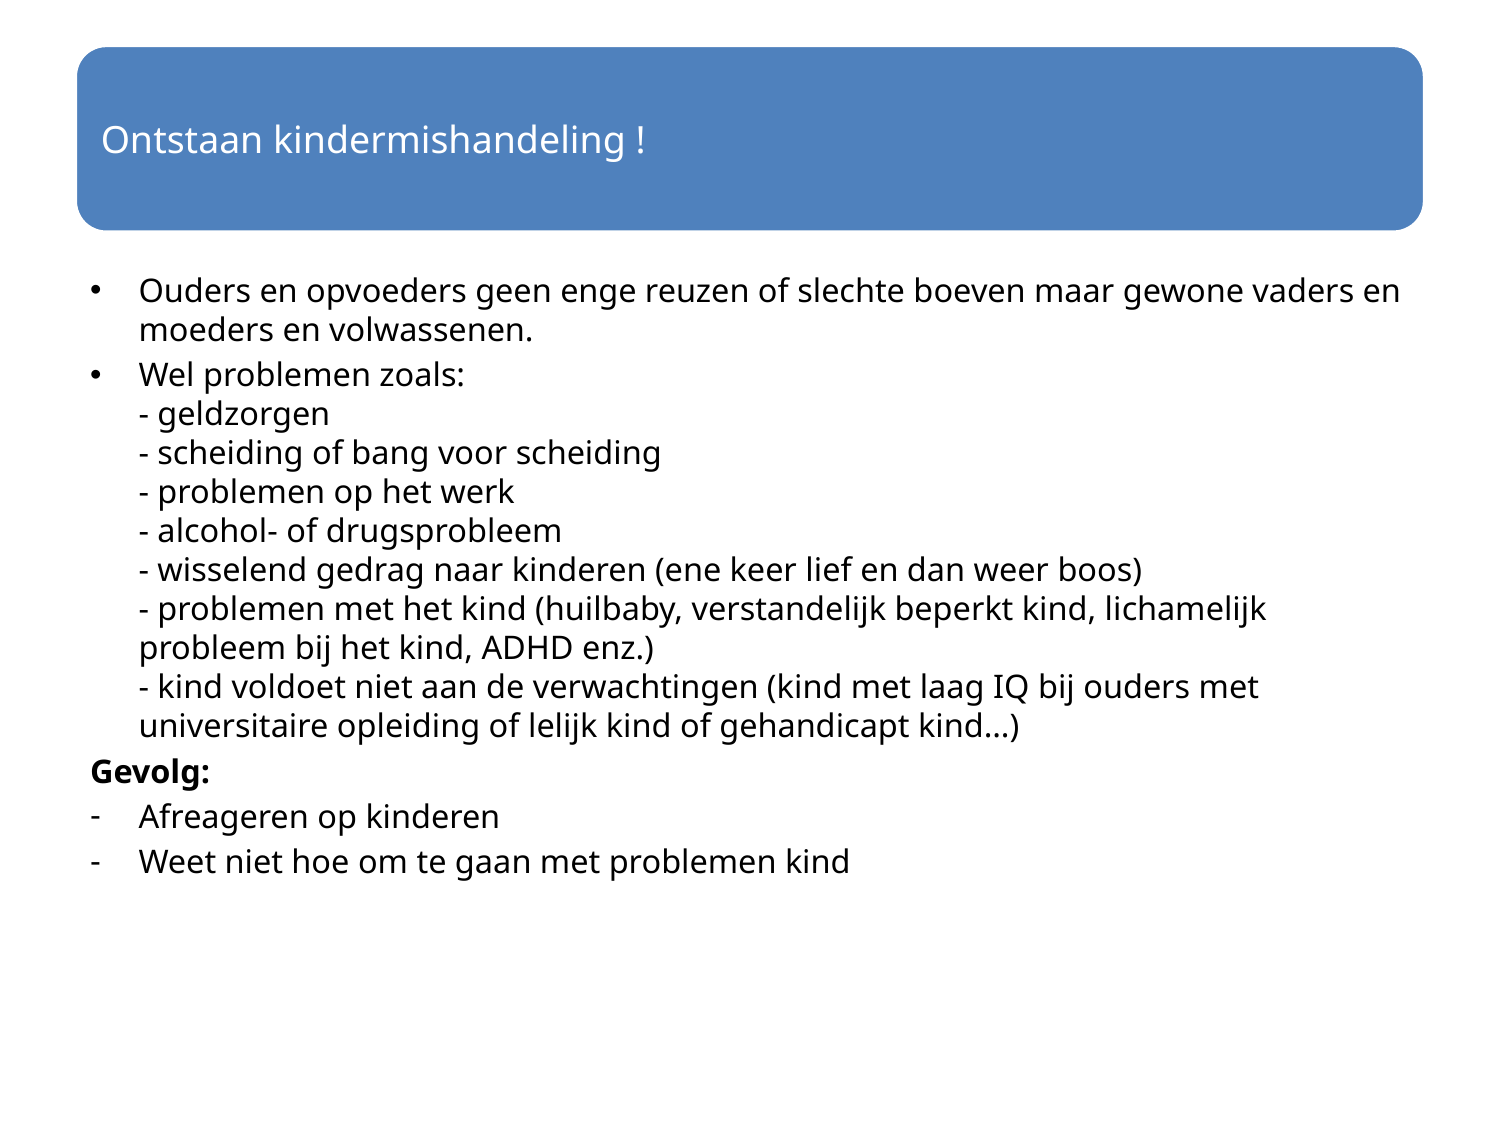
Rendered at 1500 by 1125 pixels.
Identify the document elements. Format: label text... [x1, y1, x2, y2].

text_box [74, 44, 1426, 233]
list Ouders en opvoeders geen enge reuzen of slechte boeven maar gewone vaders en moeders en volwassenen. Wel problemen zoals: - geldzorgen - scheiding of bang voor scheiding - problemen op het werk - alcohol- of drugsprobleem - wisselend gedrag naar kinderen (ene keer lief en dan weer boos) - problemen met het kind (huilbaby, verstandelijk beperkt kind, lichamelijk probleem bij het kind, ADHD enz.) - kind voldoet niet aan de verwachtingen (kind met laag IQ bij ouders met universitaire opleiding of lelijk kind of gehandicapt kind…) Gevolg: Afreageren op kinderen Weet niet hoe om te gaan met problemen kind [75, 262, 1425, 1005]
